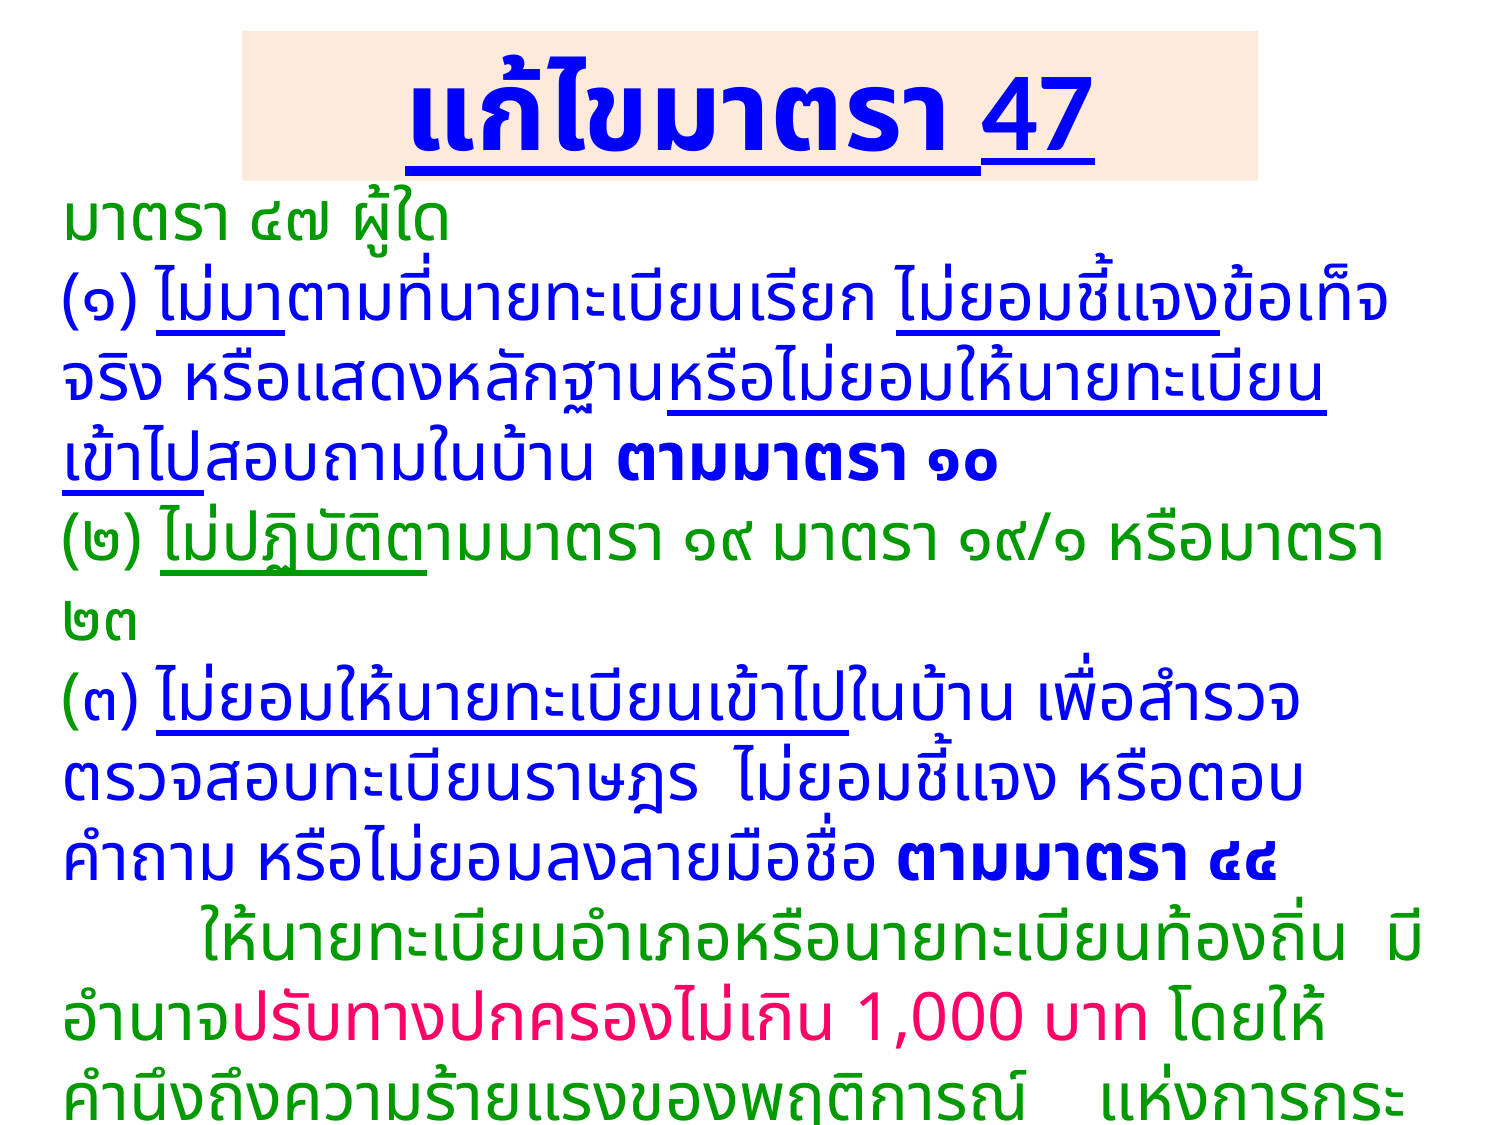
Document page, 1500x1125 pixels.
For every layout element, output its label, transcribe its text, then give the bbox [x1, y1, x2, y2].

text_box มาตรา ๔๗ ผู้ใด (๑) ไม่มาตามที่นายทะเบียนเรียก ไม่ยอมชี้แจงข้อเท็จจริง หรือแสดงหลักฐานหรือไม่ยอมให้นายทะเบียนเข้าไปสอบถามในบ้าน ตามมาตรา ๑๐ (๒) ไม่ปฏิบัติตามมาตรา ๑๙ มาตรา ๑๙/๑ หรือมาตรา ๒๓ (๓) ไม่ยอมให้นายทะเบียนเข้าไปในบ้าน เพื่อสำรวจตรวจสอบทะเบียนราษฎร ไม่ยอมชี้แจง หรือตอบคำถาม หรือไม่ยอมลงลายมือชื่อ ตามมาตรา ๔๔ ให้นายทะเบียนอำเภอหรือนายทะเบียนท้องถิ่น มีอำนาจปรับทางปกครองไม่เกิน 1,000 บาท โดยให้คำนึงถึงความร้ายแรงของพฤติการณ์ แห่งการกระทำความผิดด้วย ค่าปรับทางปกครองที่นายทะเบียนท้องถิ่นสั่งปรับตามวรรค 2 ให้ตกเป็นรายได้ของท้องถิ่น ที่นายทะเบียนท้องถิ่นนั้นสังกัดอยู่ [47, 166, 1447, 1125]
text_box แก้ไขมาตรา 47 [242, 30, 1258, 181]
